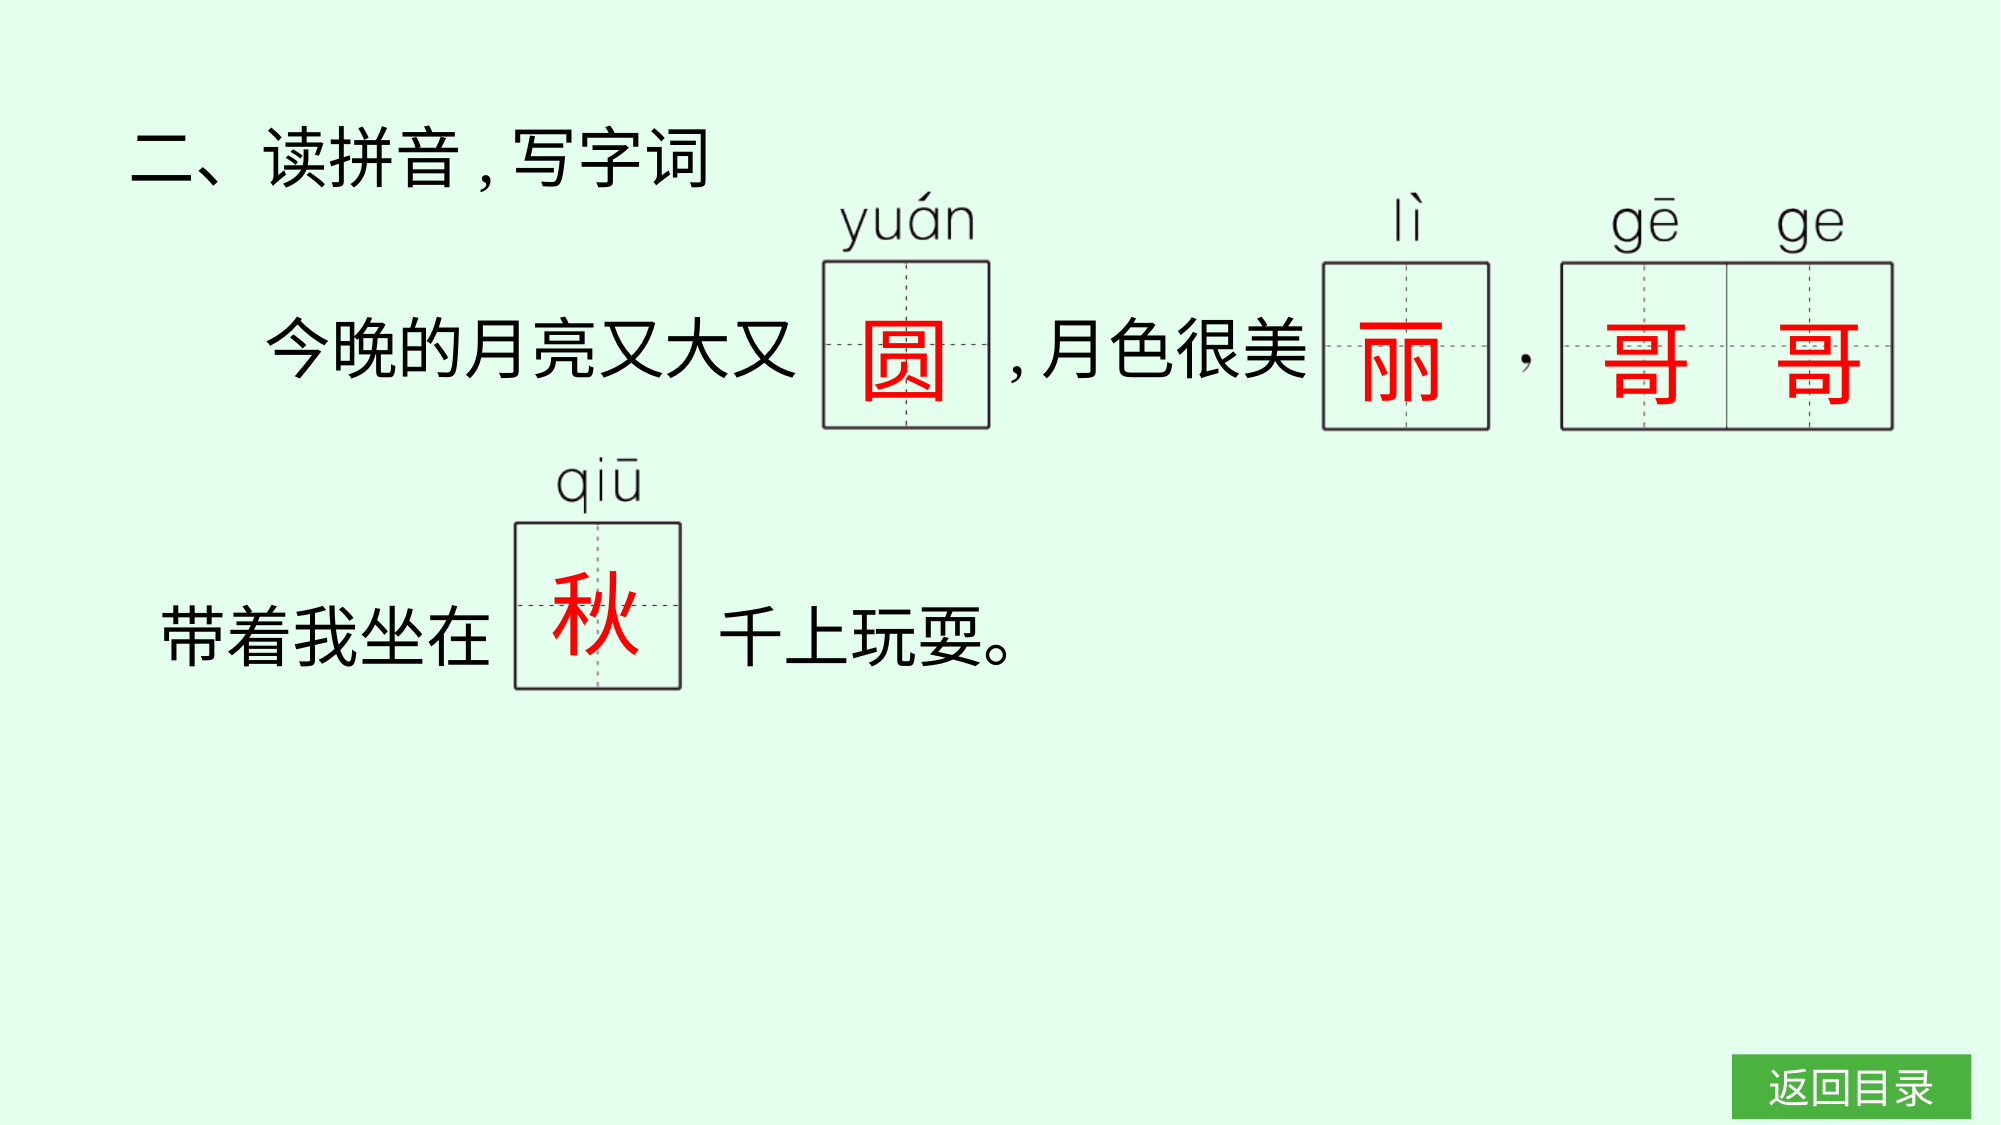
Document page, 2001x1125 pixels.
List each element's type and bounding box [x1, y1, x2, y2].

text_box [113, 92, 1906, 699]
